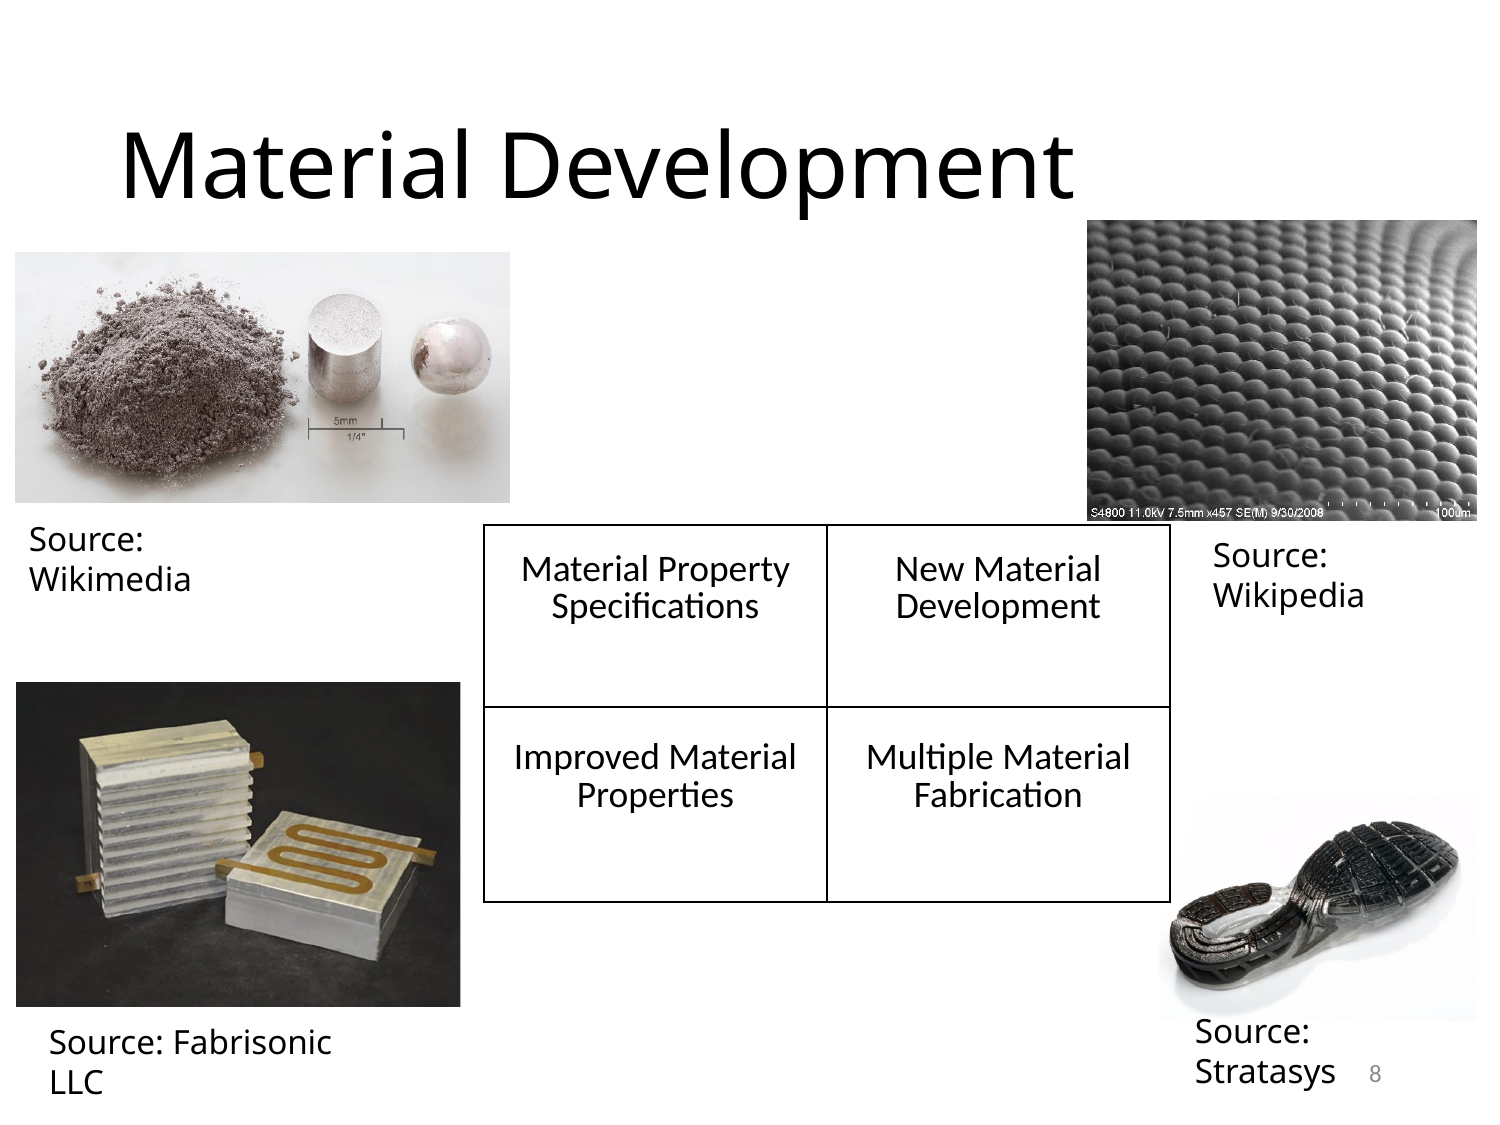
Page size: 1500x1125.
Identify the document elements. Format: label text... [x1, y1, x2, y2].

text_box Source: Wikimedia [14, 510, 309, 605]
table_cell Improved Material Properties [485, 708, 826, 901]
picture [16, 681, 461, 1007]
text_box Source: Fabrisonic LLC [34, 1013, 404, 1109]
picture [1159, 794, 1477, 1021]
picture [1087, 220, 1477, 521]
picture [15, 252, 510, 503]
table_header New Material Development [828, 526, 1169, 706]
slide_number 8 [1059, 1042, 1397, 1103]
text_box Source: Stratasys [1180, 1021, 1475, 1098]
table_header Material Property Specifications [485, 526, 826, 706]
title Material Development [103, 59, 1397, 278]
table_cell Multiple Material Fabrication [828, 708, 1169, 901]
text_box Source: Wikipedia [1198, 526, 1493, 622]
